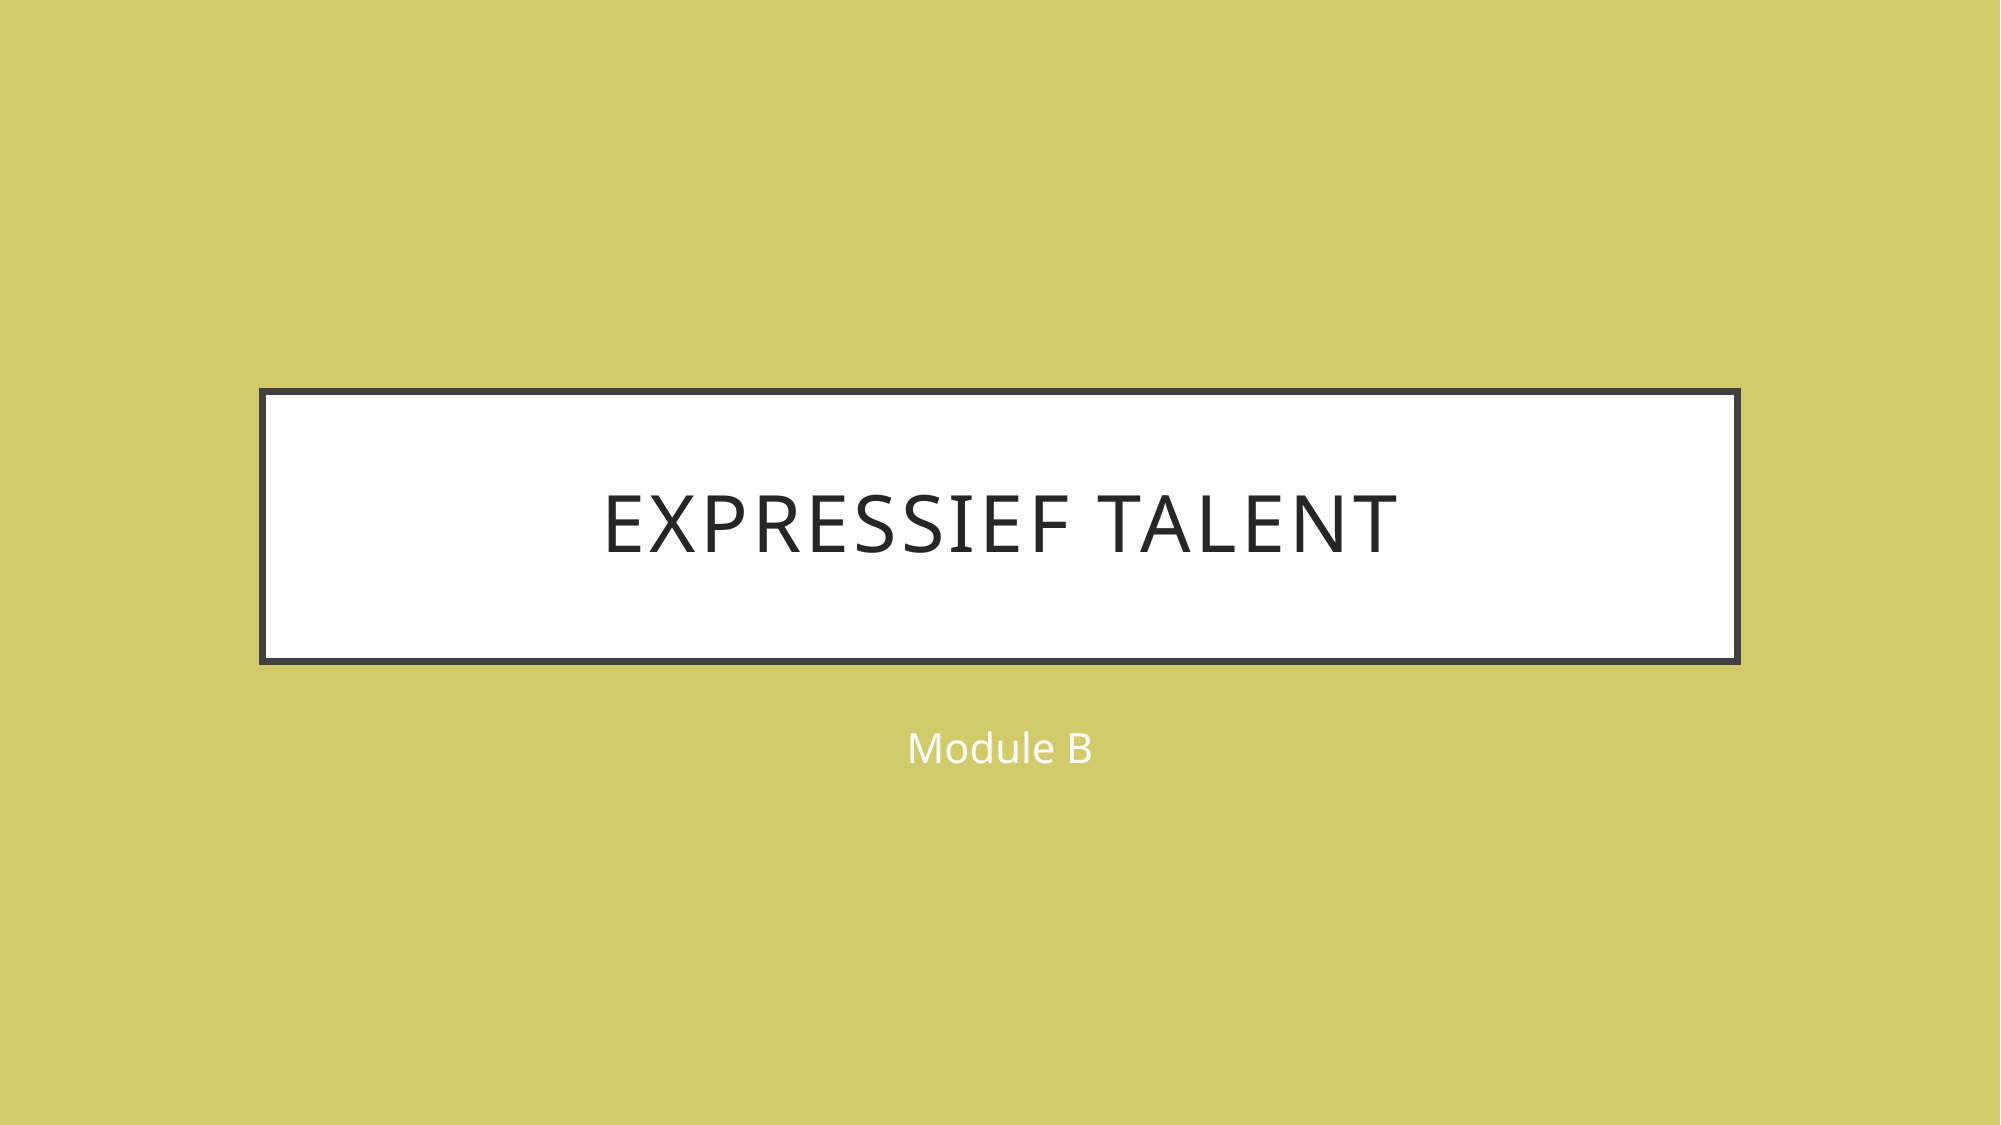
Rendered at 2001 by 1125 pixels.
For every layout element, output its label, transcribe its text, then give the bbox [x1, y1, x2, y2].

subtitle Module B [442, 713, 1558, 918]
title Expressief talent [259, 388, 1741, 665]
